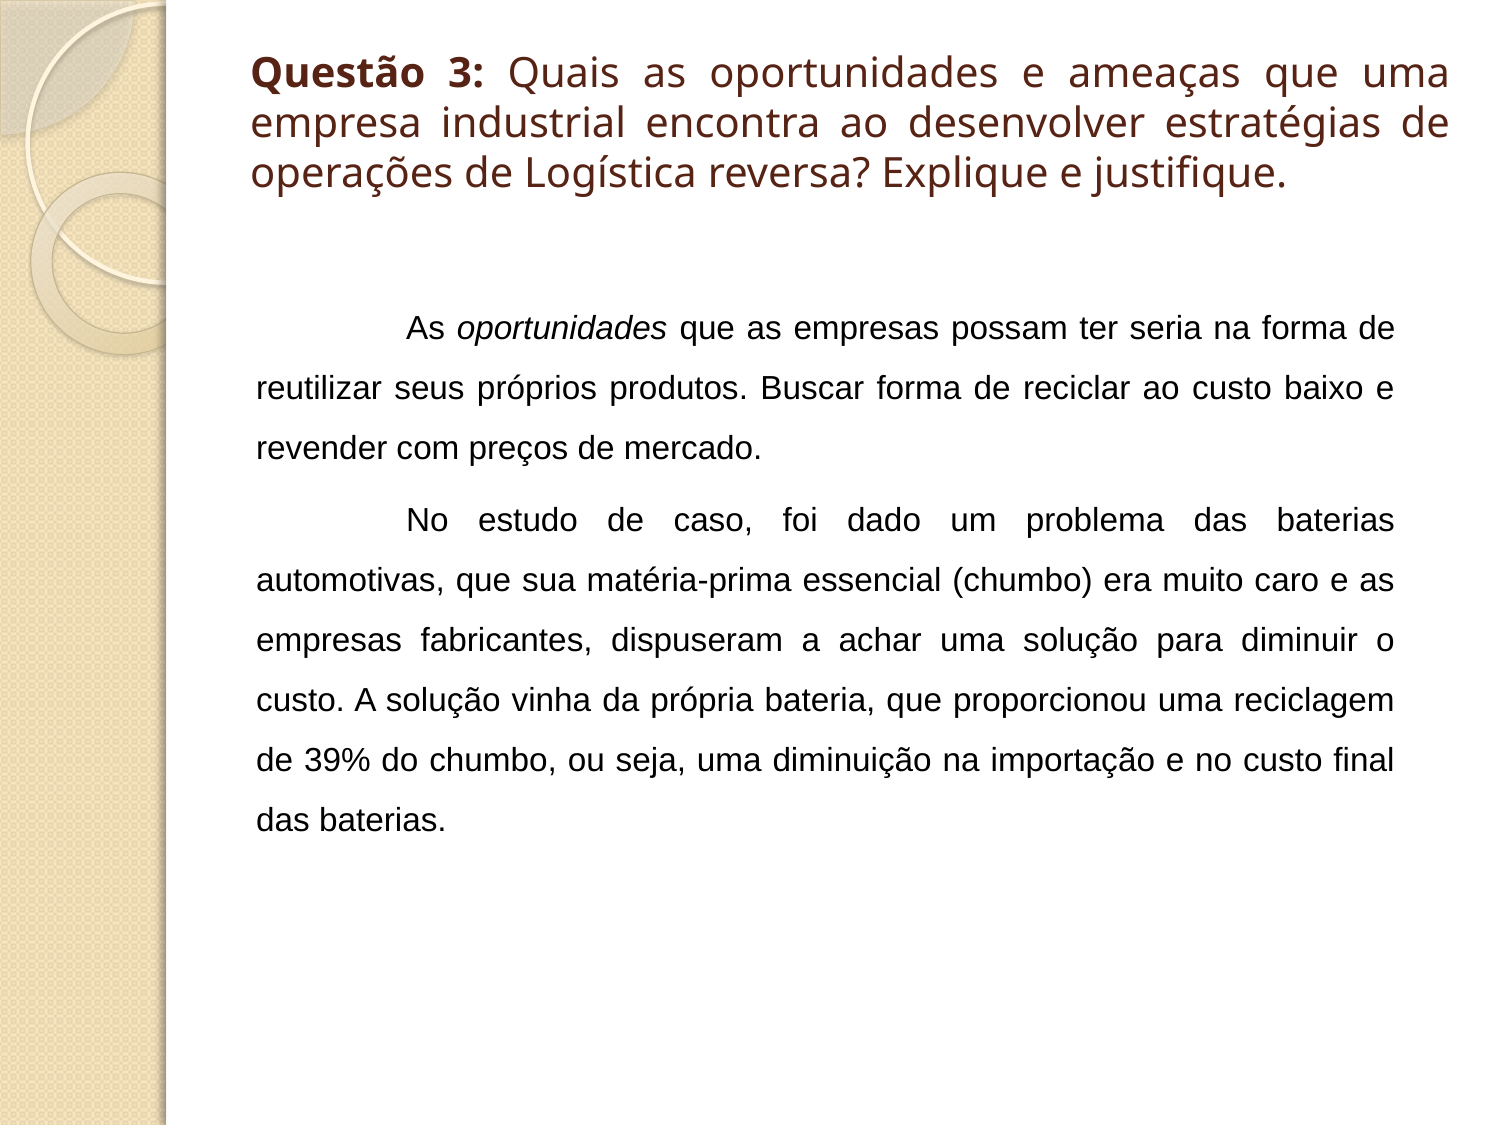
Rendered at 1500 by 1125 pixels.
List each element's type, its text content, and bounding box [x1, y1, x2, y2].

list As oportunidades que as empresas possam ter seria na forma de reutilizar seus próprios produtos. Buscar forma de reciclar ao custo baixo e revender com preços de mercado. No estudo de caso, foi dado um problema das baterias automotivas, que sua matéria-prima essencial (chumbo) era muito caro e as empresas fabricantes, dispuseram a achar uma solução para diminuir o custo. A solução vinha da própria bateria, que proporcionou uma reciclagem de 39% do chumbo, ou seja, uma diminuição na importação e no custo final das baterias. [181, 278, 1412, 870]
title Questão 3: Quais as oportunidades e ameaças que uma empresa industrial encontra ao desenvolver estratégias de operações de Logística reversa? Explique e justifique. [235, 0, 1466, 244]
